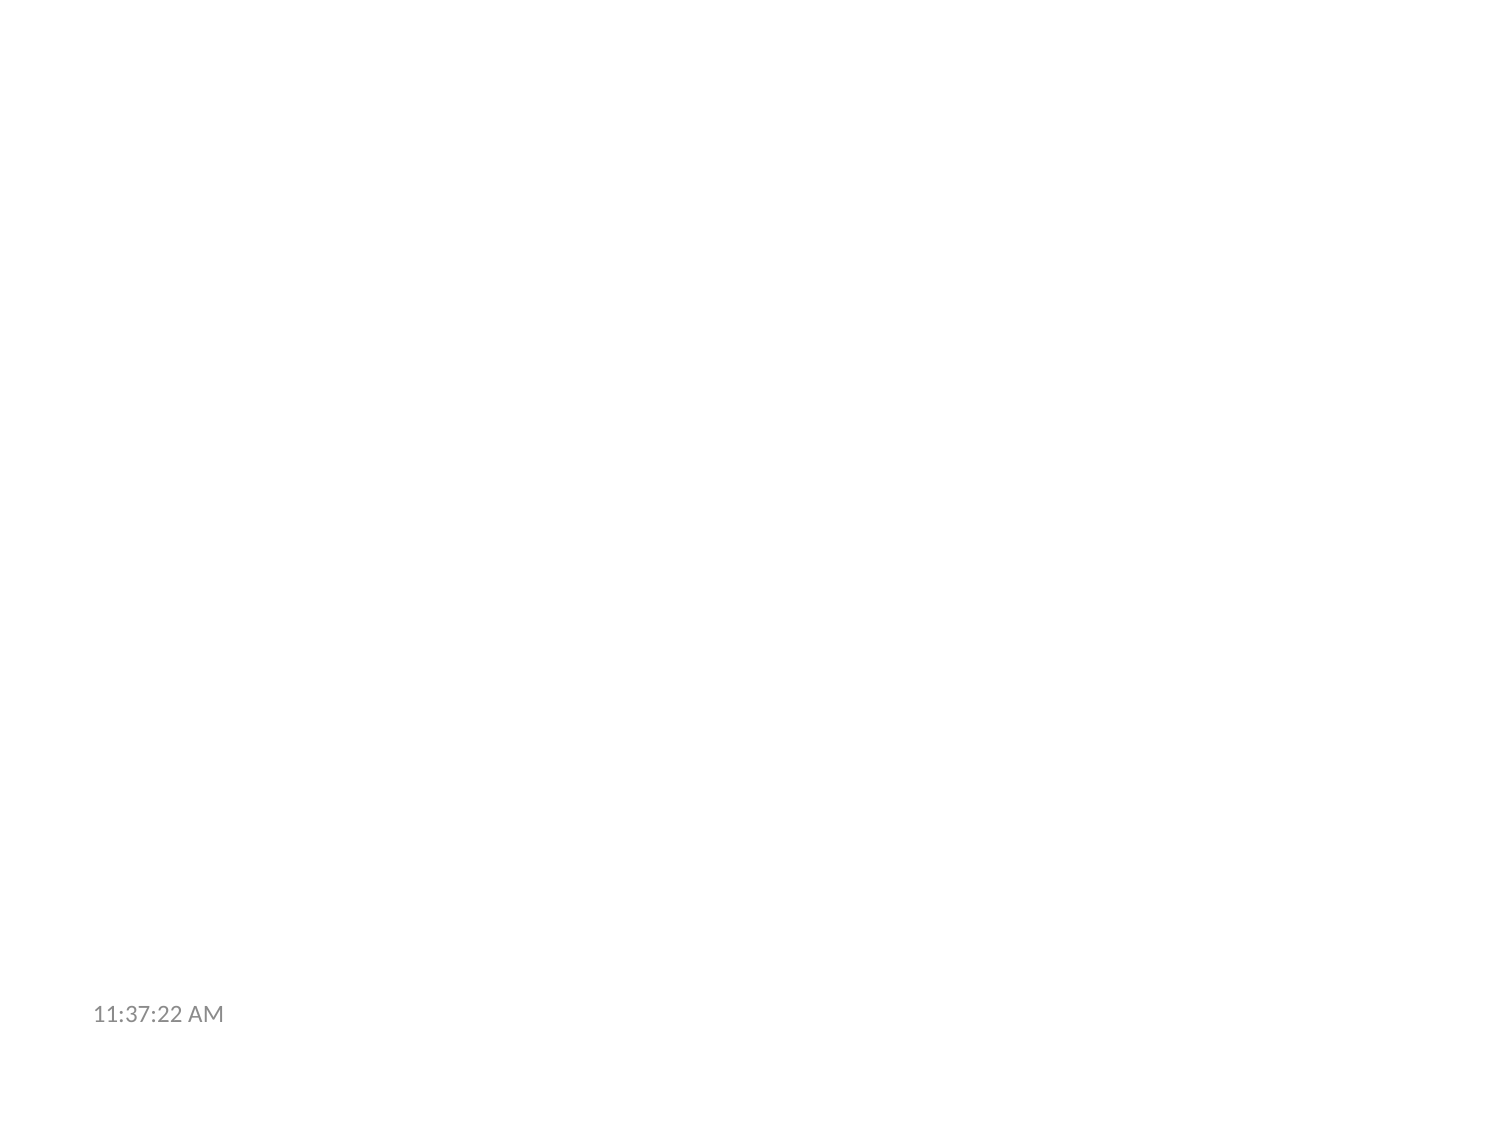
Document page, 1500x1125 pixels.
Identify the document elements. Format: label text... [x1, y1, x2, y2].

text_box 3:35:09 PM [77, 982, 428, 1043]
